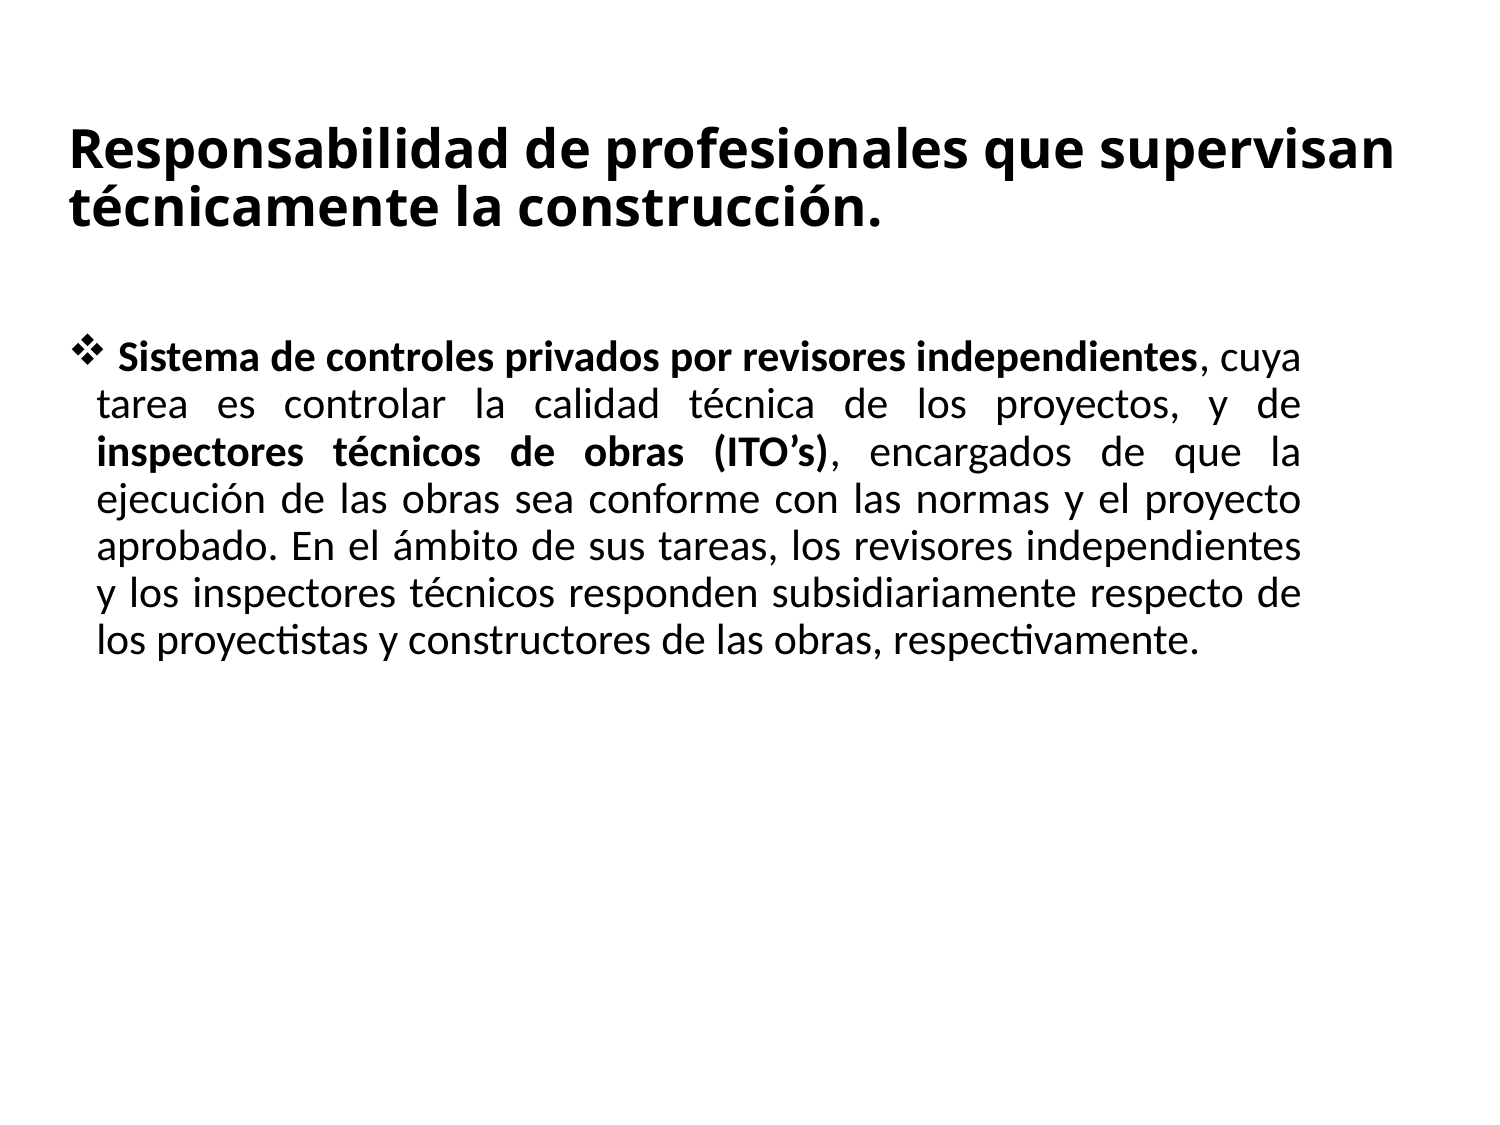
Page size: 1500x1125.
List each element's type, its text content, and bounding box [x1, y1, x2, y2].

list Sistema de controles privados por revisores independientes, cuya tarea es controlar la calidad técnica de los proyectos, y de inspectores técnicos de obras (ITO’s), encargados de que la ejecución de las obras sea conforme con las normas y el proyecto aprobado. En el ámbito de sus tareas, los revisores independientes y los inspectores técnicos responden subsidiariamente respecto de los proyectistas y constructores de las obras, respectivamente. [53, 326, 1317, 929]
title Responsabilidad de profesionales que supervisan técnicamente la construcción. [53, 93, 1459, 267]
